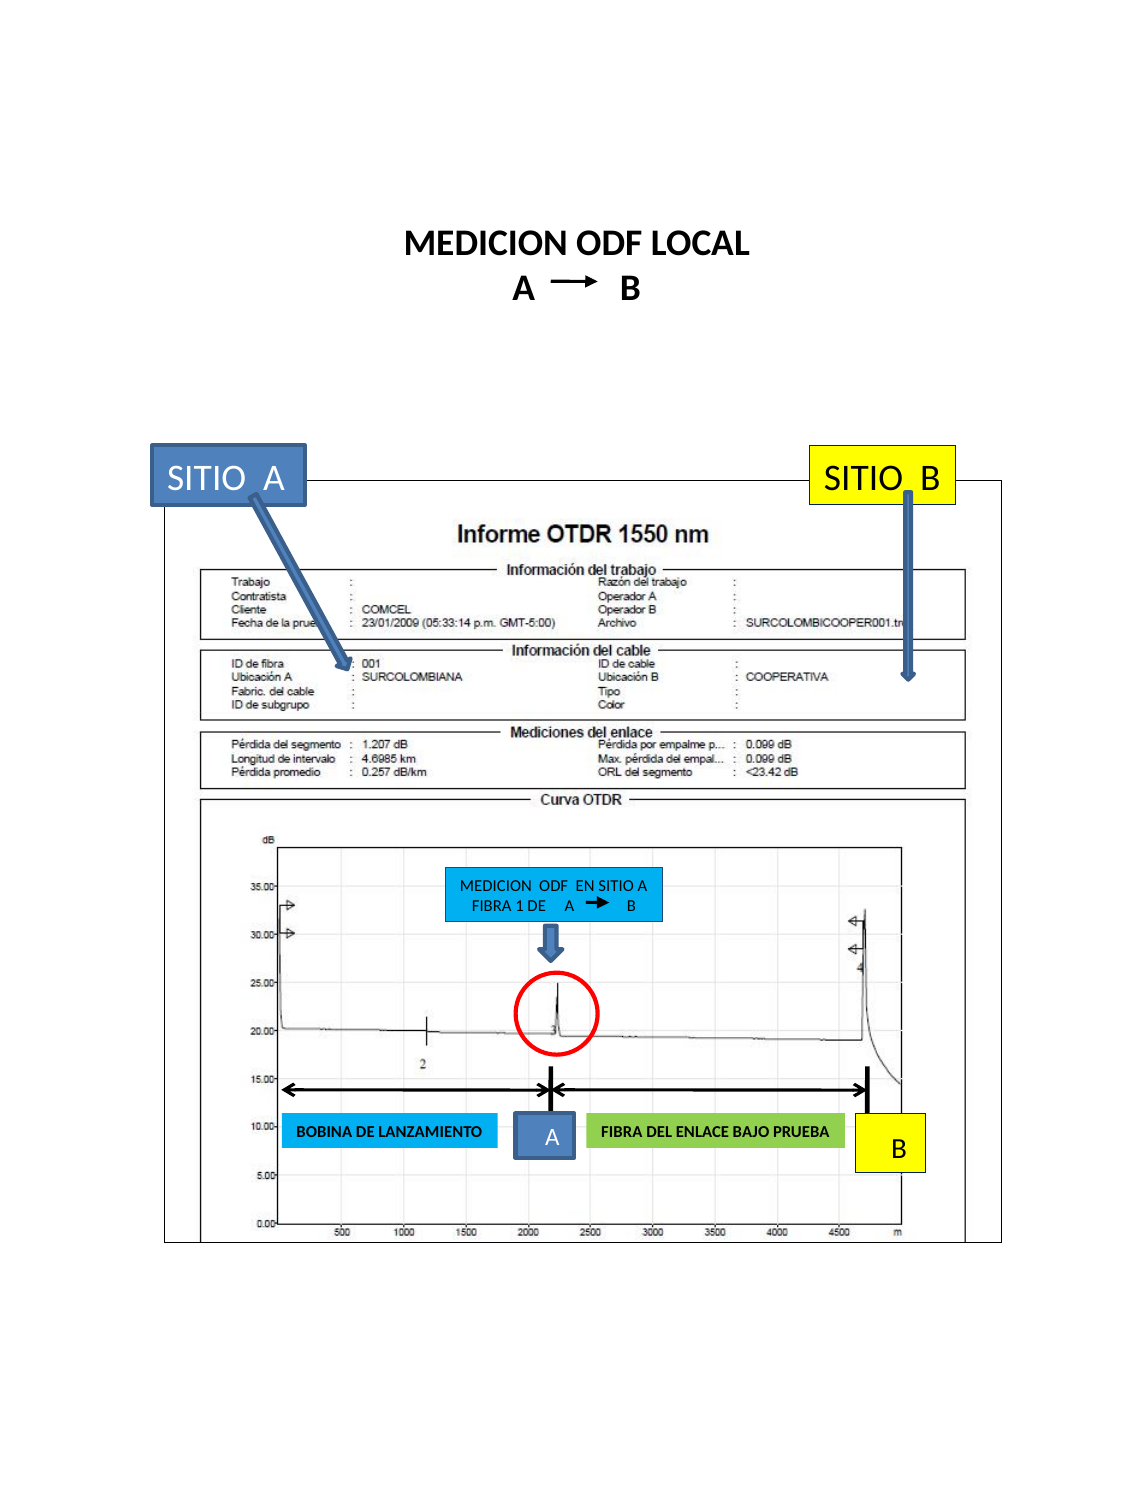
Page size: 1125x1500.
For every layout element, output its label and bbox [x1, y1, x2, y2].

text_box [152, 210, 1002, 1243]
